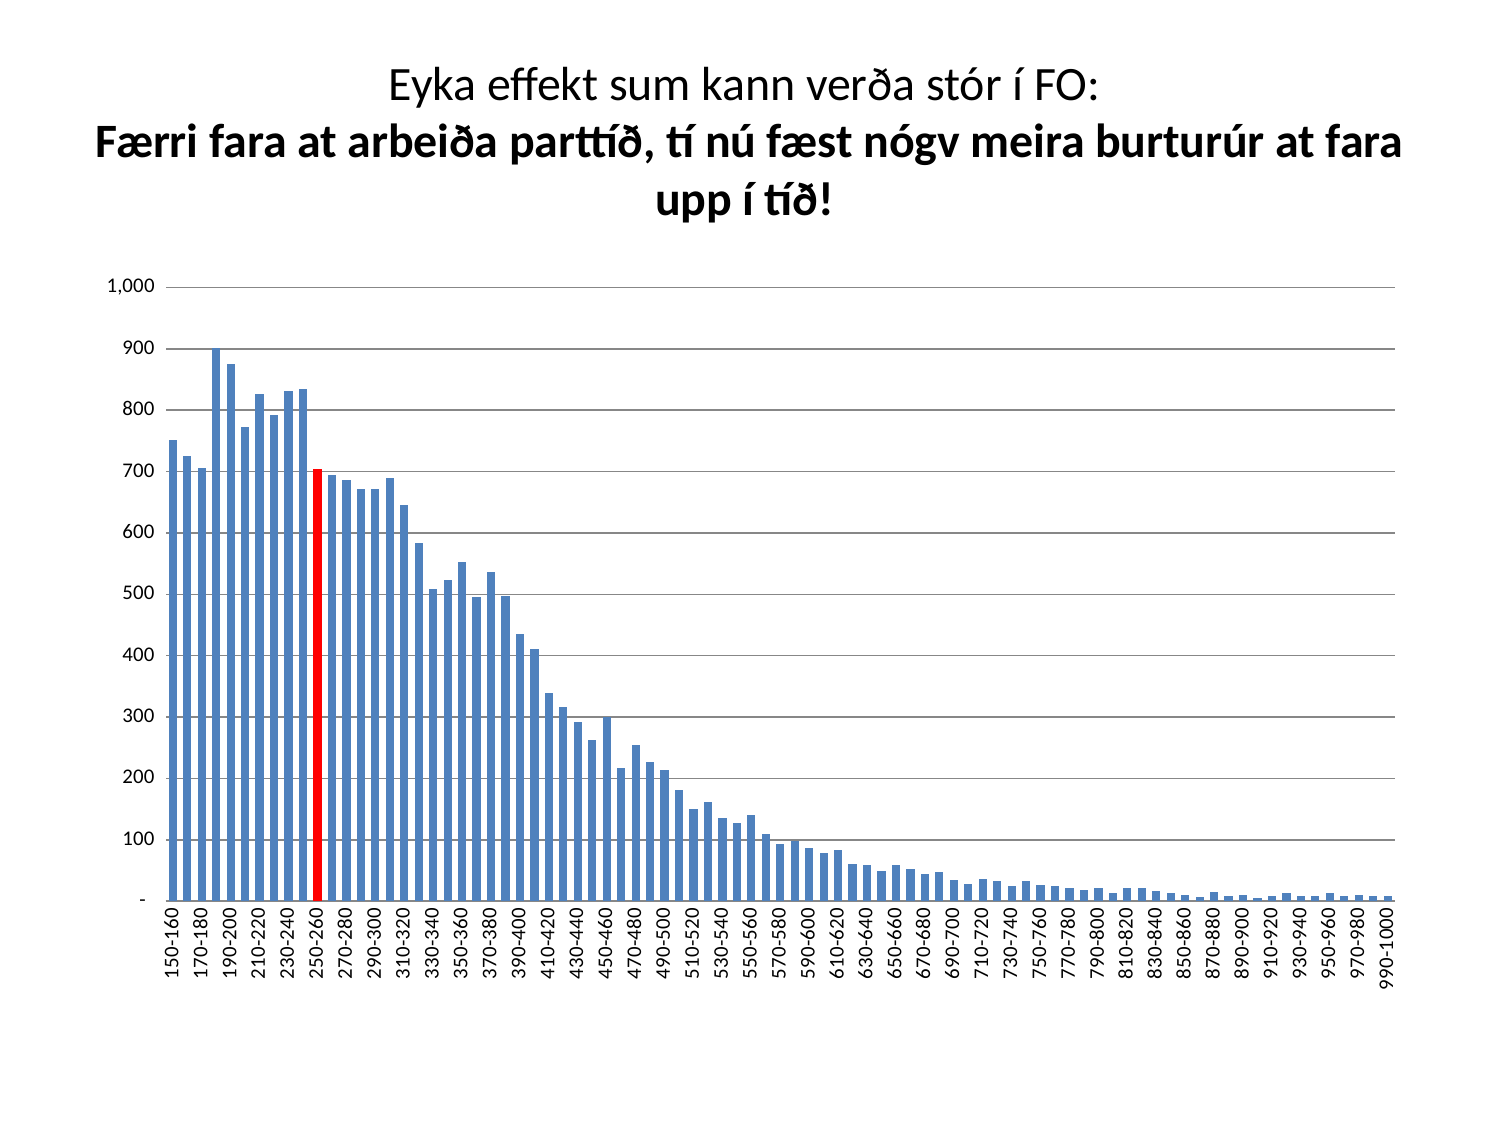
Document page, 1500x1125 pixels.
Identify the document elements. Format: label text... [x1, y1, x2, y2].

chart [74, 262, 1426, 1006]
title Eyka effekt sum kann verða stór í FO: Færri fara at arbeiða parttíð, tí nú fæst nógv meira burturúr at fara upp í tíð! [75, 45, 1425, 233]
